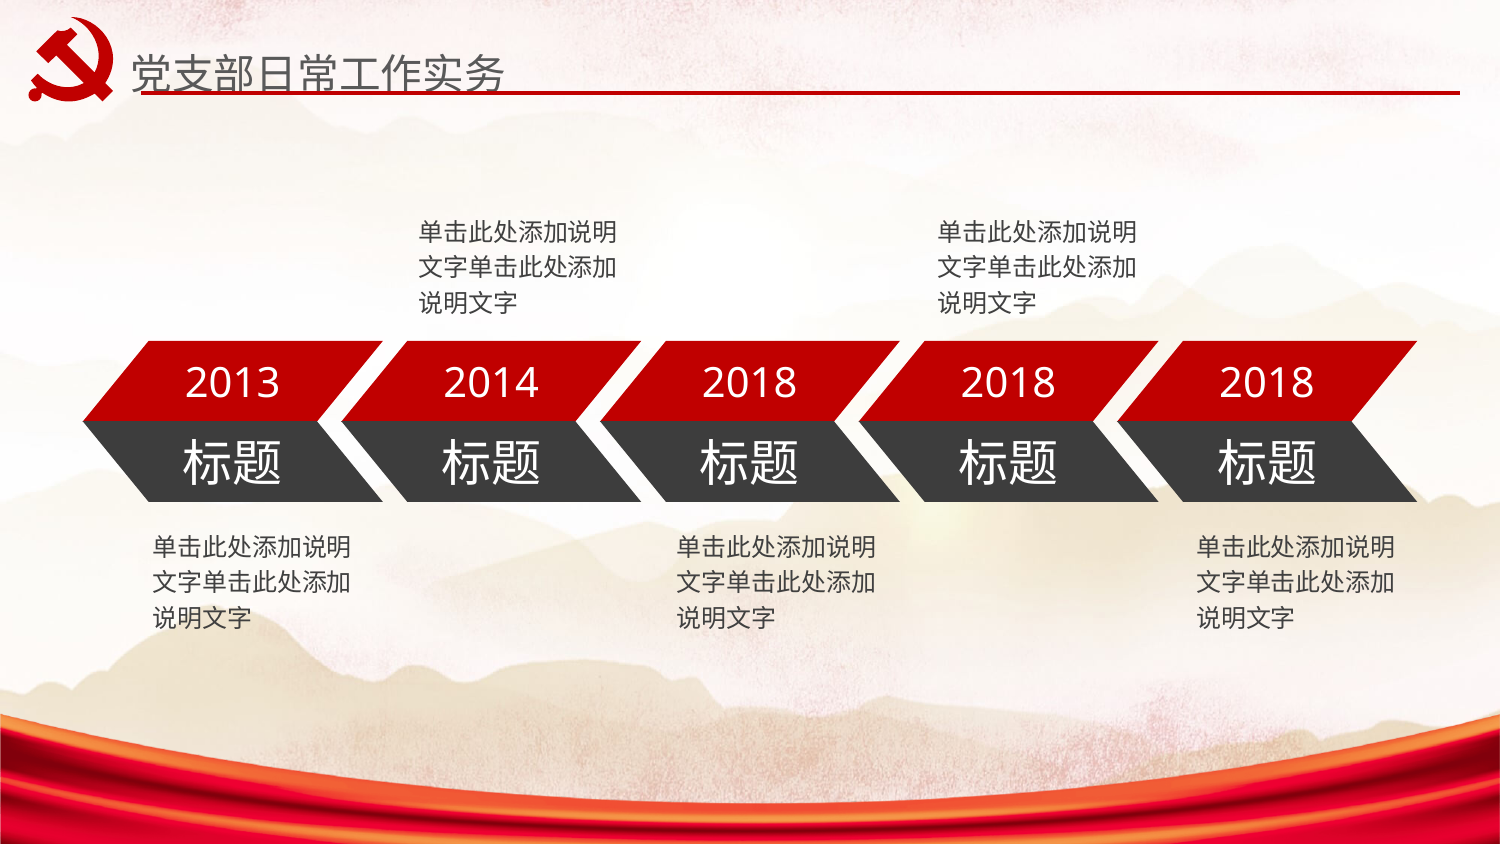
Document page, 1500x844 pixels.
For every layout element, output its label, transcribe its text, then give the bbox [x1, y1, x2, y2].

title 党支部日常工作实务 [115, 47, 900, 105]
picture [0, 0, 1500, 844]
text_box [1116, 340, 1418, 502]
text_box 单击此处添加说明文字单击此处添加说明文字 [922, 186, 1160, 340]
text_box [28, 17, 114, 102]
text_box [82, 340, 341, 502]
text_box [858, 340, 1116, 502]
text_box 单击此处添加说明文字单击此处添加说明文字 [402, 186, 641, 340]
text_box 单击此处添加说明文字单击此处添加说明文字 [661, 502, 899, 657]
text_box 单击此处添加说明文字单击此处添加说明文字 [151, 502, 378, 657]
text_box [599, 340, 858, 502]
text_box 单击此处添加说明文字单击此处添加说明文字 [1180, 502, 1418, 657]
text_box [341, 340, 599, 502]
